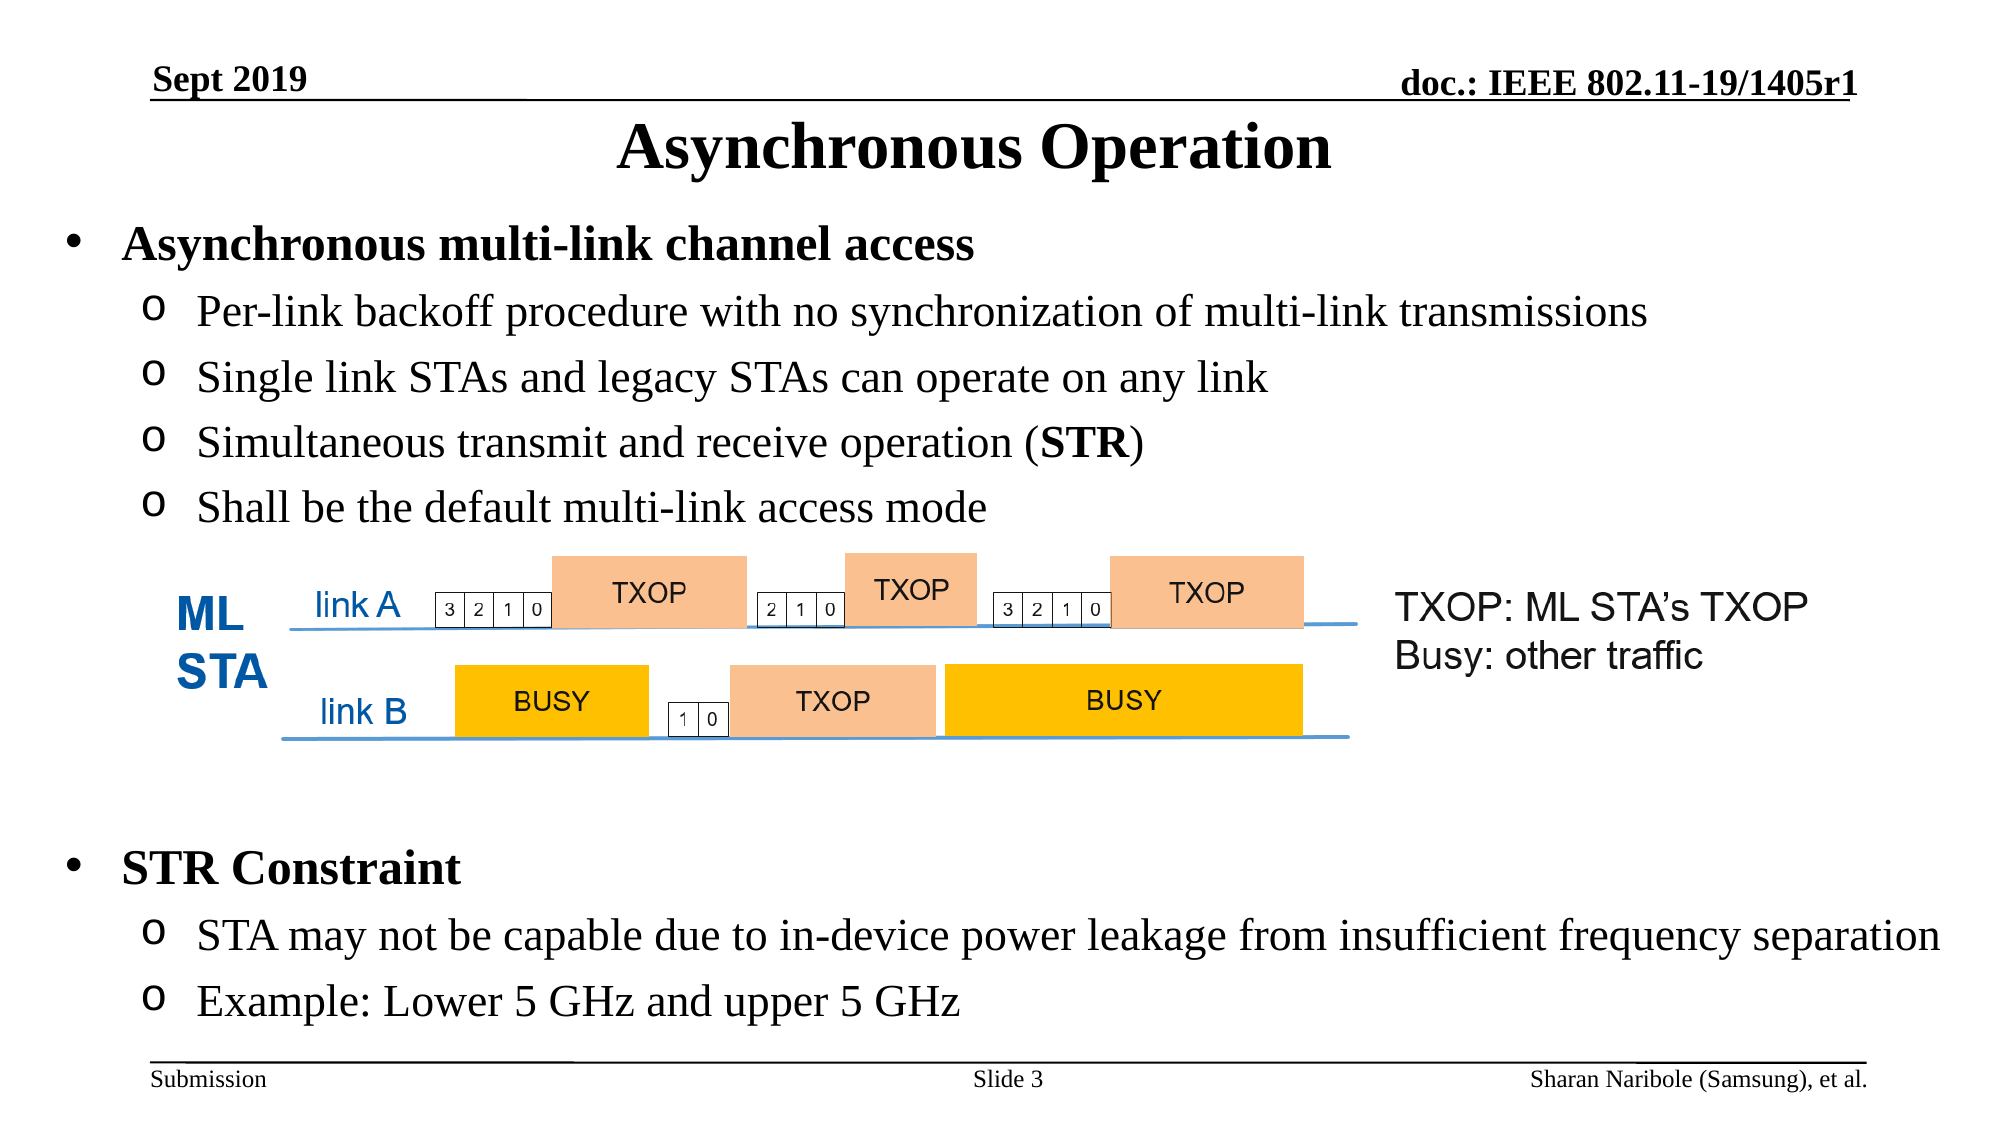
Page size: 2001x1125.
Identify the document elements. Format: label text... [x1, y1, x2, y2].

picture [146, 552, 1988, 754]
title Asynchronous Operation [124, 54, 1825, 202]
slide_number Slide 3 [950, 1078, 1067, 1123]
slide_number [152, 54, 563, 100]
footer Sharan Naribole (Samsung), et al. [1171, 1078, 1869, 1093]
list Asynchronous multi-link channel access Per-link backoff procedure with no synchronization of multi-link transmissions Single link STAs and legacy STAs can operate on any link Simultaneous transmit and receive operation (STR) Shall be the default multi-link access mode STR Constraint STA may not be capable due to in-device power leakage from insufficient frequency separation Example: Lower 5 GHz and upper 5 GHz [49, 202, 2000, 1078]
